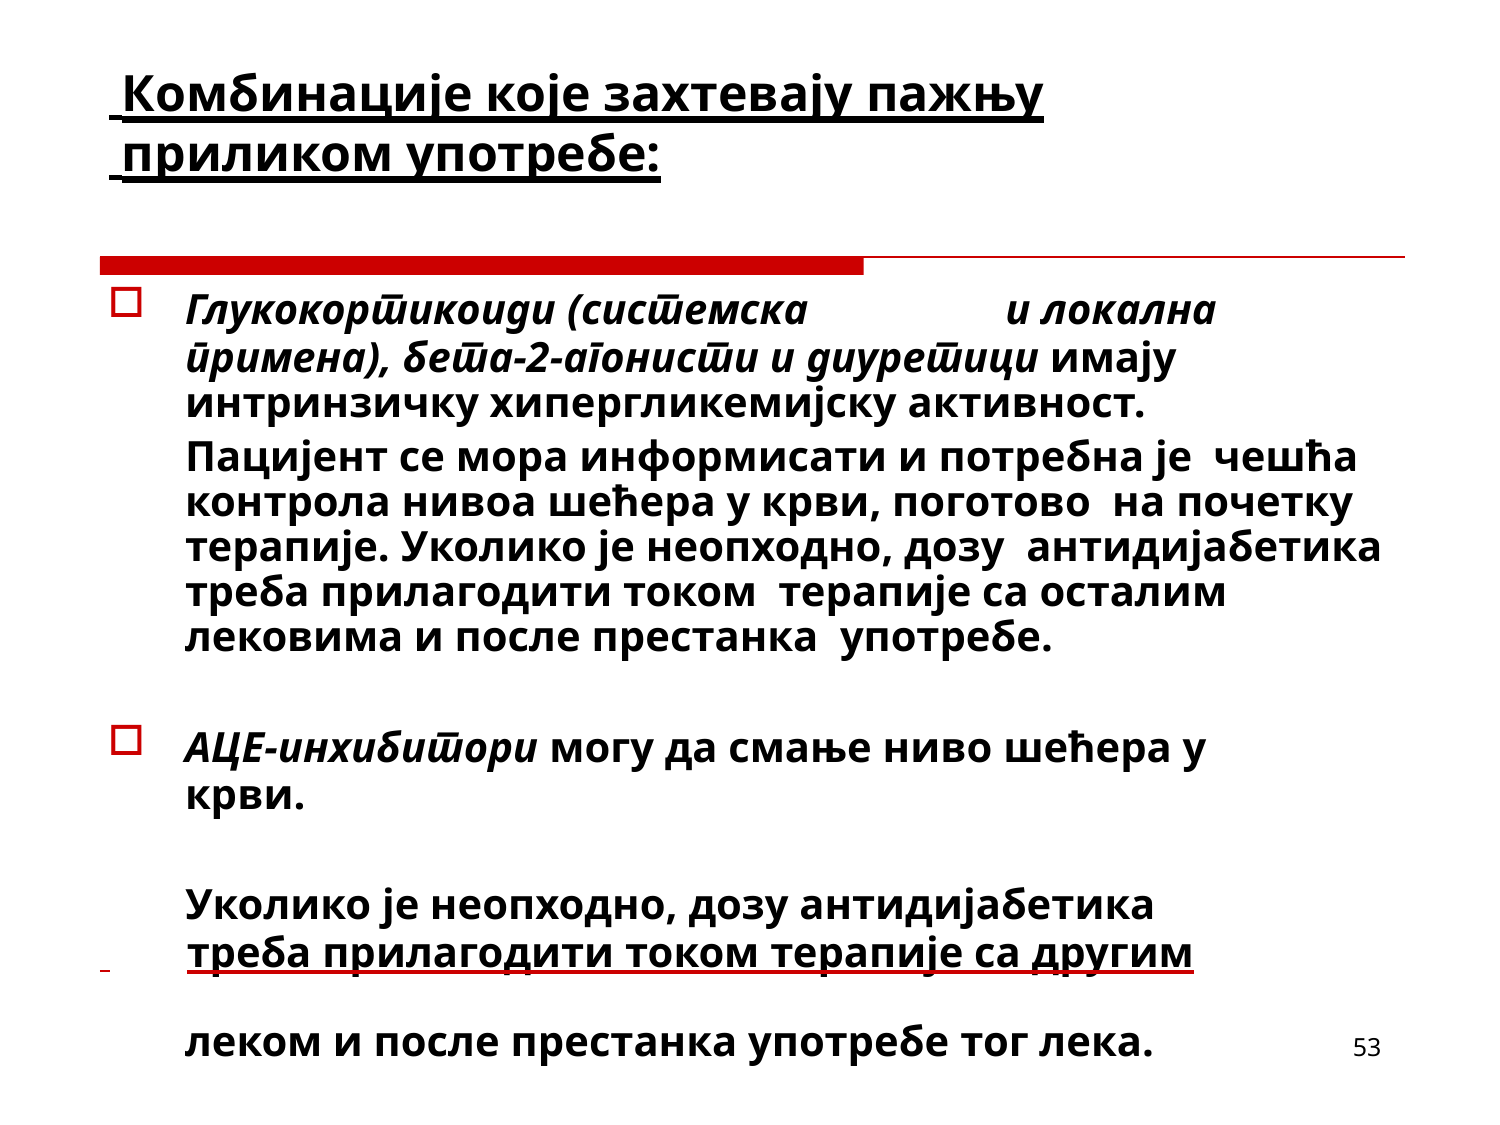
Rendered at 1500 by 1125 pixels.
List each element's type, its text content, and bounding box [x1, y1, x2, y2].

text_box 53 [1350, 1029, 1388, 1062]
title Комбинације које захтевају пажњу приликом употребе: [107, 59, 1144, 250]
text_box леком и после престанка употребе тог лека. [182, 1012, 1263, 1065]
list Глукокортикоиди (системска и локална примена), бета-2-агонисти и диуретици имају интринзичку хипергликемијску активност. Пацијент се мора информисати и потребна је чешћа контрола нивоа шећера у крви, поготово на почетку терапије. Уколико је неопходно, дозу антидијабетика треба прилагодити током терапије са осталим лековима и после престанка употребе. АЦЕ-инхибитори могу да смање ниво шећера у крви. Уколико је неопходно, дозу антидијабетика треба прилагодити током терапије са другим [97, 283, 1403, 1024]
